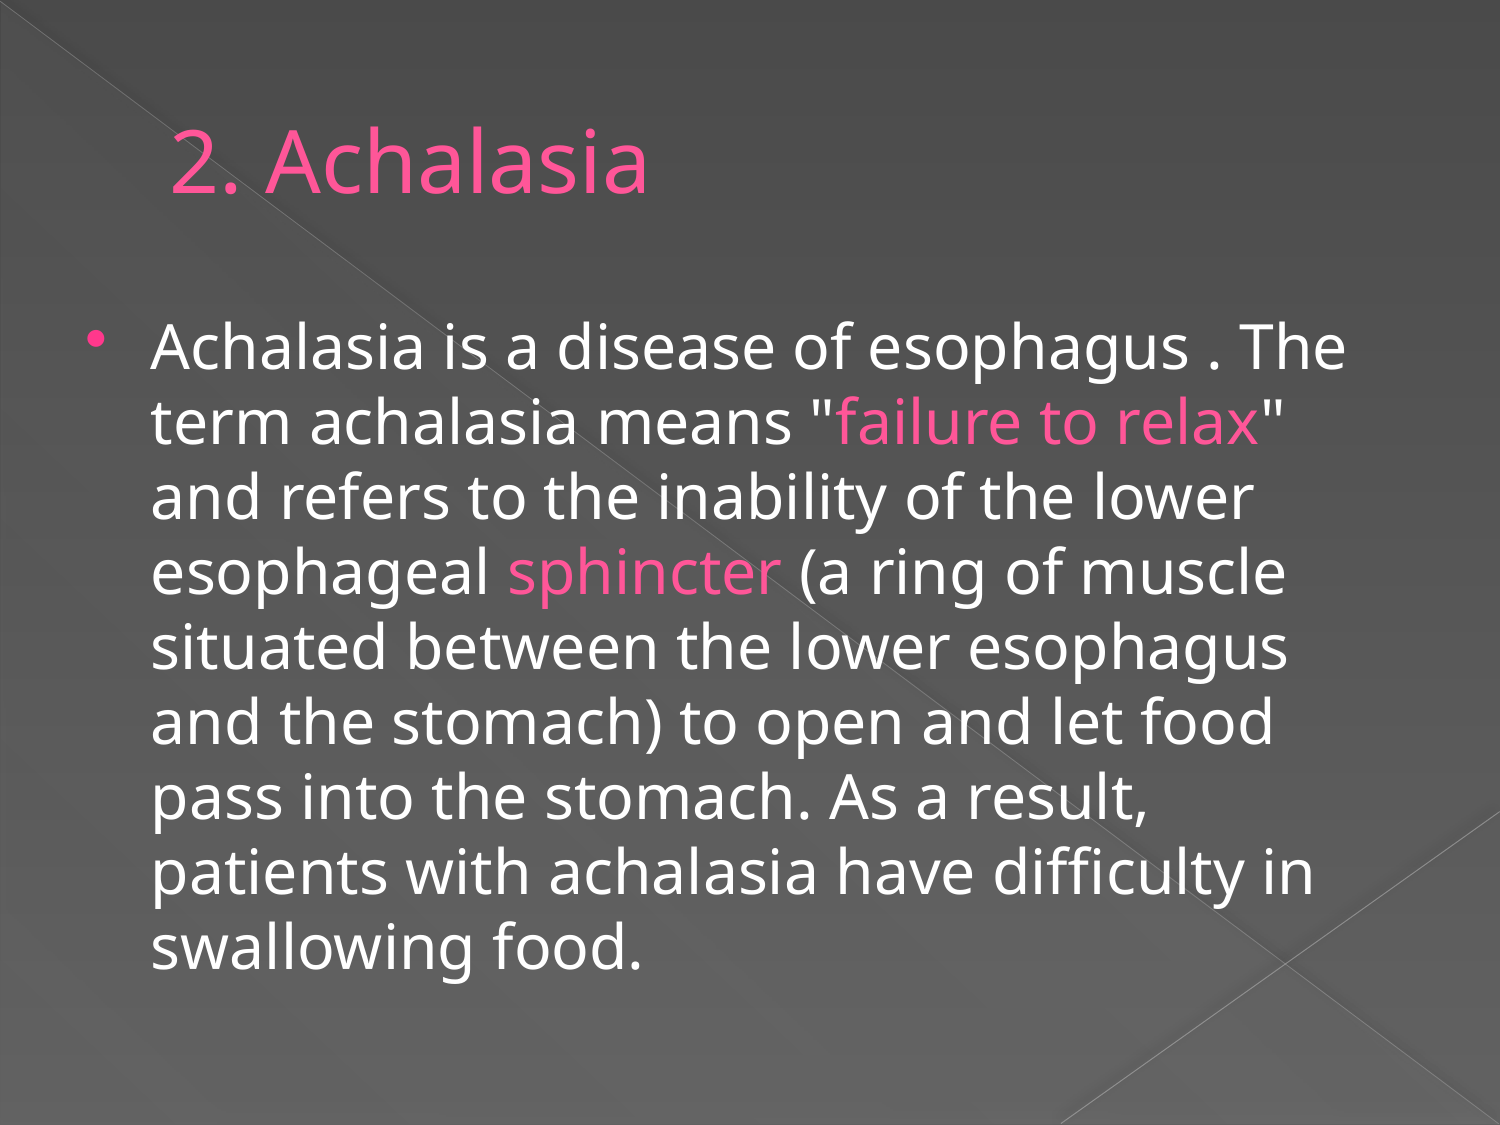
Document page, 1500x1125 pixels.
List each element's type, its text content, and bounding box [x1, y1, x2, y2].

title 2. Achalasia [75, 43, 1425, 274]
list Achalasia is a disease of esophagus . The term achalasia means "failure to relax" and refers to the inability of the lower esophageal sphincter (a ring of muscle situated between the lower esophagus and the stomach) to open and let food pass into the stomach. As a result, patients with achalasia have difficulty in swallowing food. [62, 299, 1413, 1063]
